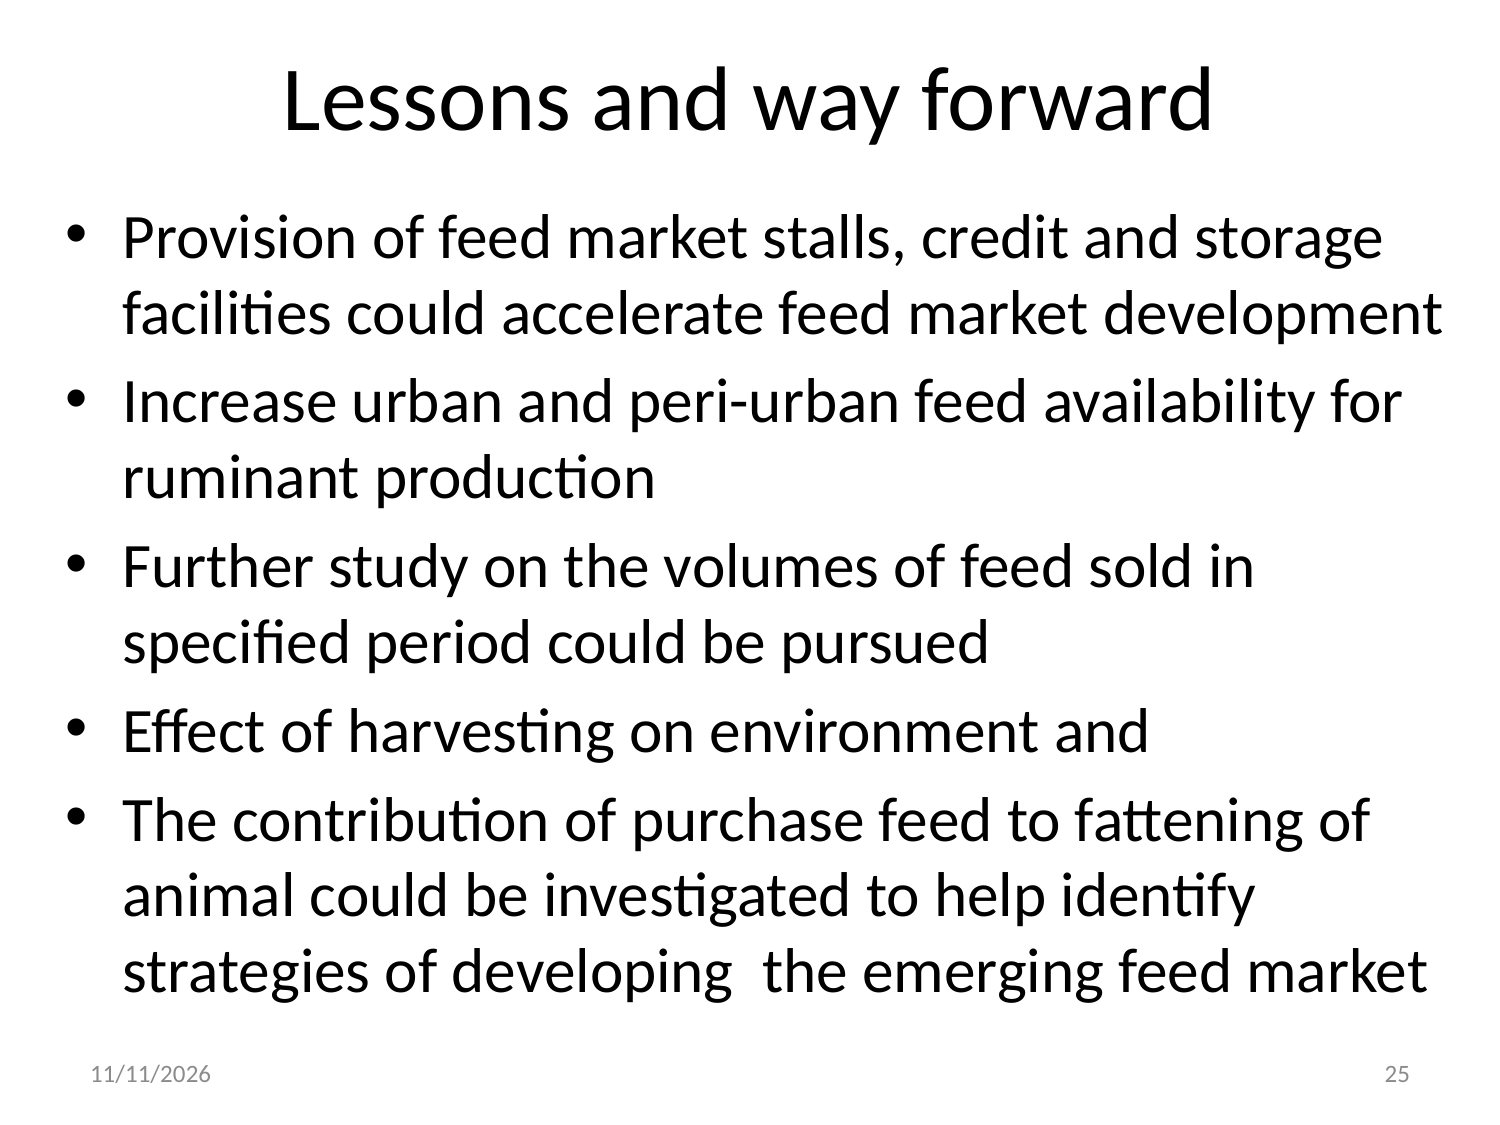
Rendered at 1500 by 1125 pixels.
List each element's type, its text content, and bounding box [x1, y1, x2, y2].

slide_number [75, 1042, 425, 1103]
list Provision of feed market stalls, credit and storage facilities could accelerate feed market development Increase urban and peri-urban feed availability for ruminant production Further study on the volumes of feed sold in specified period could be pursued Effect of harvesting on environment and The contribution of purchase feed to fattening of animal could be investigated to help identify strategies of developing the emerging feed market [50, 187, 1463, 1050]
title Lessons and way forward [75, 0, 1425, 187]
slide_number 25 [1074, 1042, 1425, 1103]
